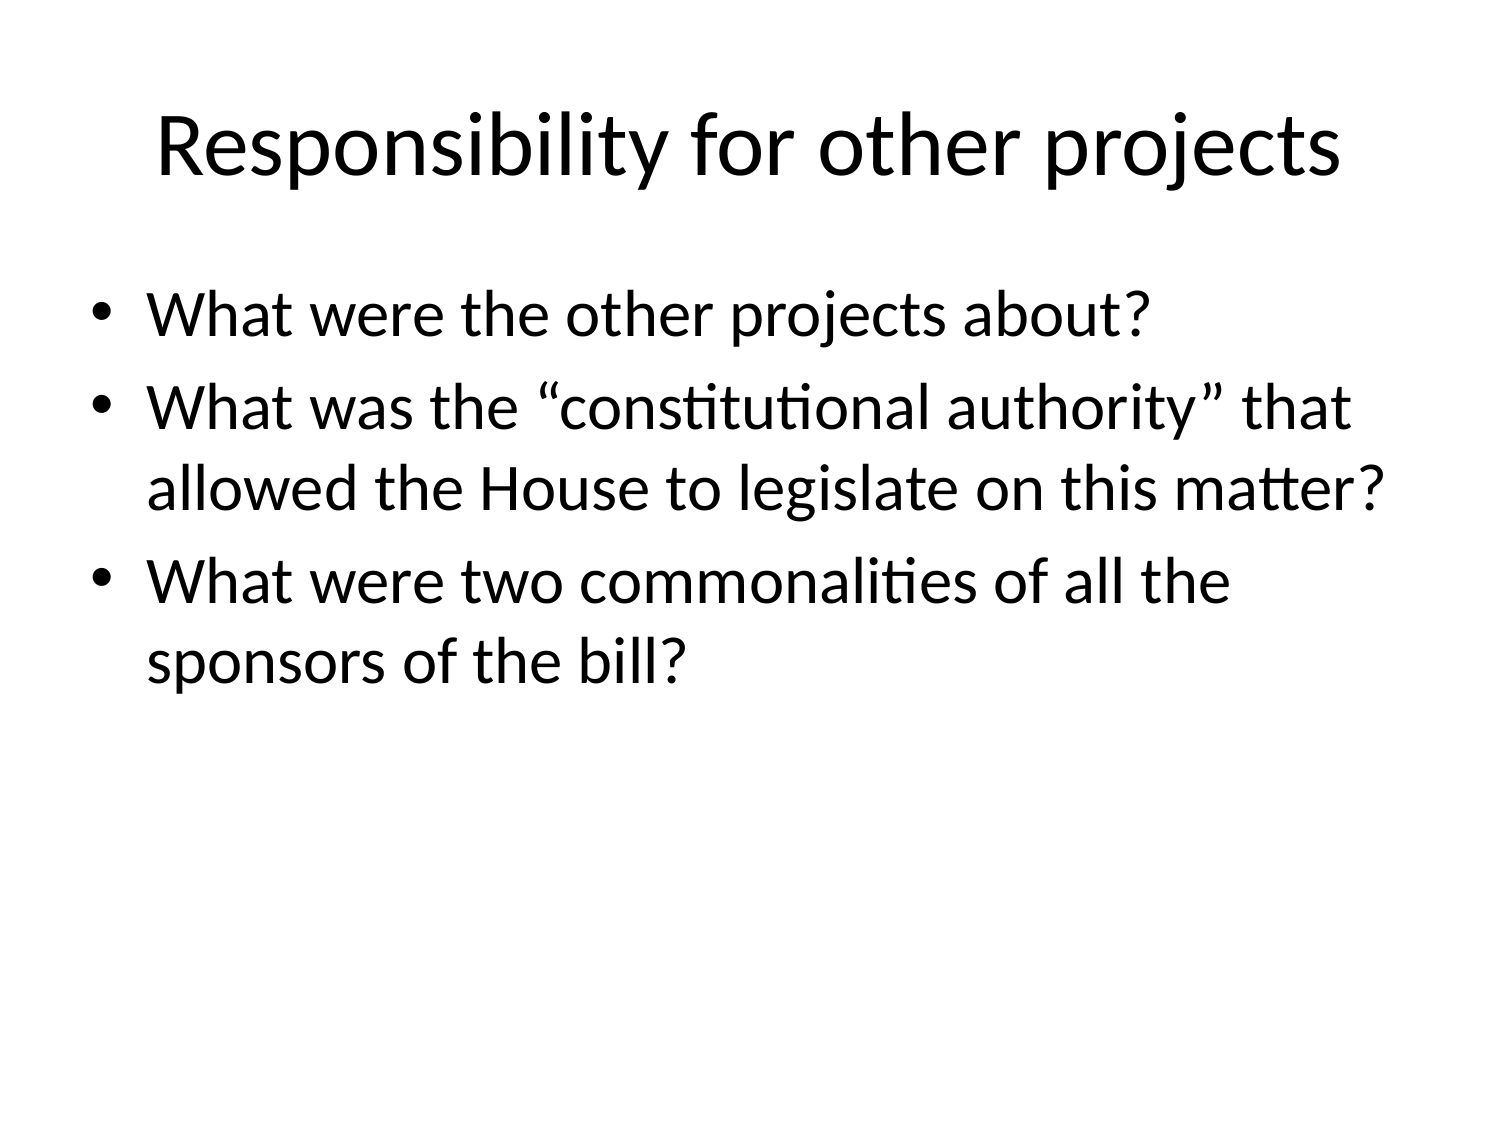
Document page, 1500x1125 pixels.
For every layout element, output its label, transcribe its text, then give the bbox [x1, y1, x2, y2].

title Responsibility for other projects [75, 45, 1425, 233]
list What were the other projects about? What was the “constitutional authority” that allowed the House to legislate on this matter? What were two commonalities of all the sponsors of the bill? [75, 262, 1425, 1005]
